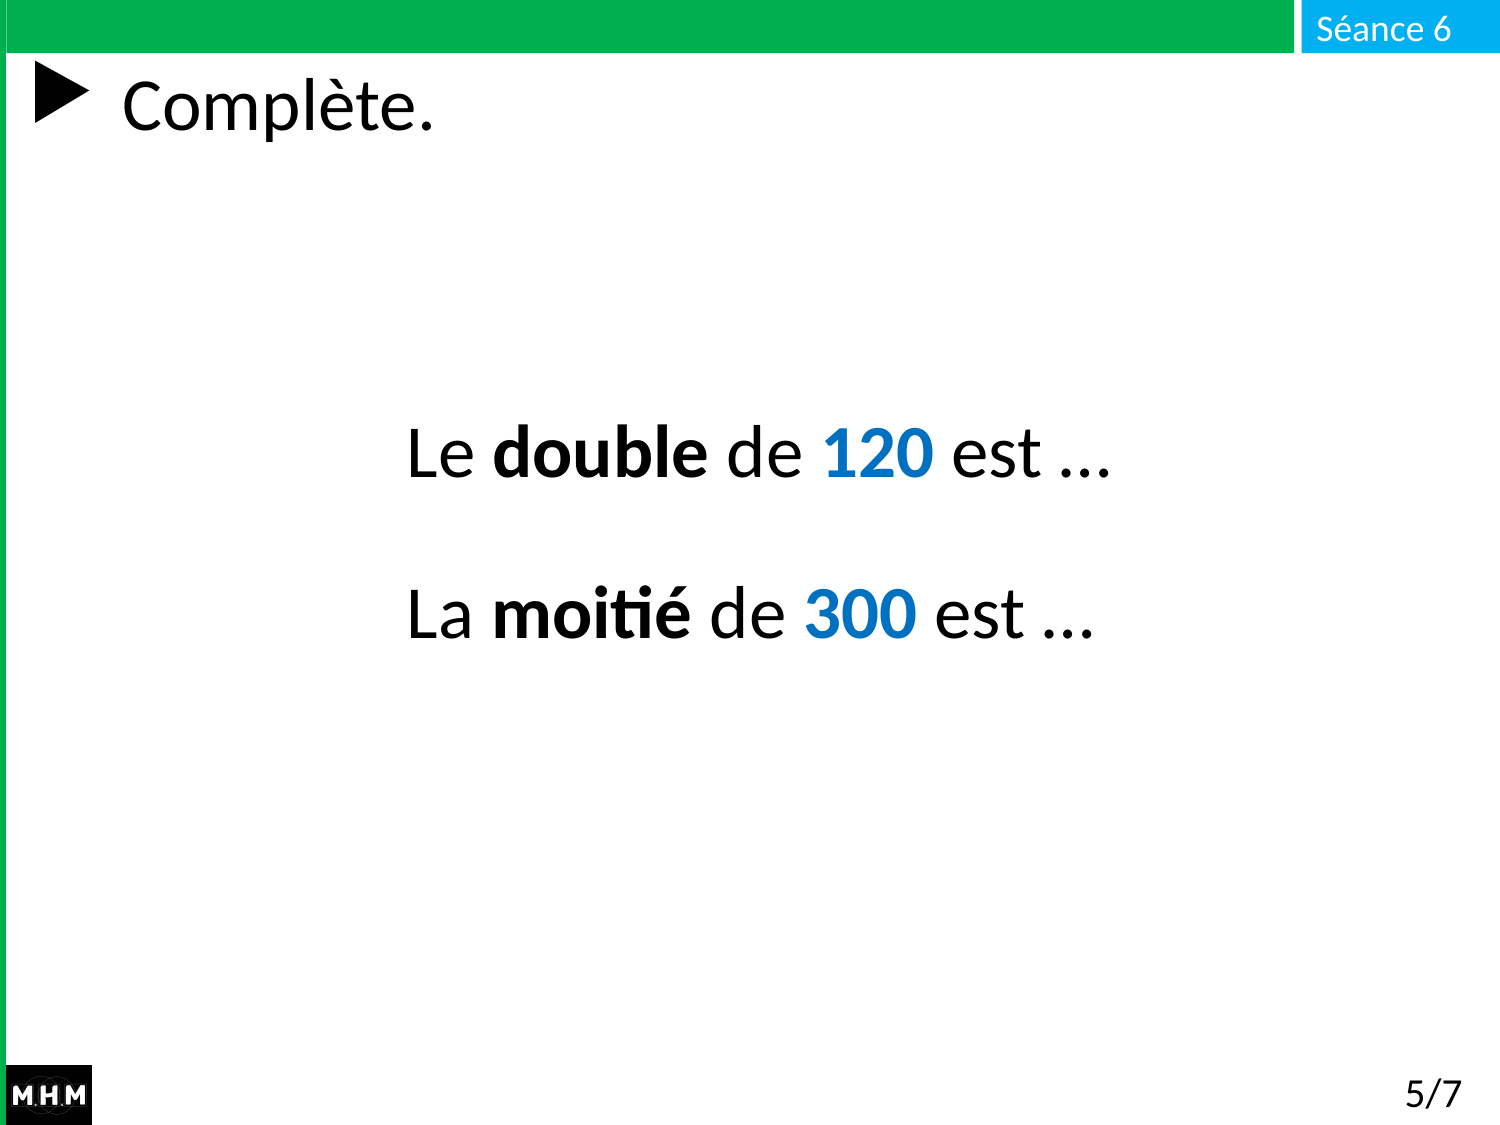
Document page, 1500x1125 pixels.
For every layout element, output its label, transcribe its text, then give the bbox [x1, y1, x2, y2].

picture [6, 1065, 92, 1125]
text_box 5/7 [1389, 1064, 1500, 1125]
title Complète. [13, 58, 1397, 154]
text_box Le double de 120 est … La moitié de 300 est … [391, 387, 1128, 680]
